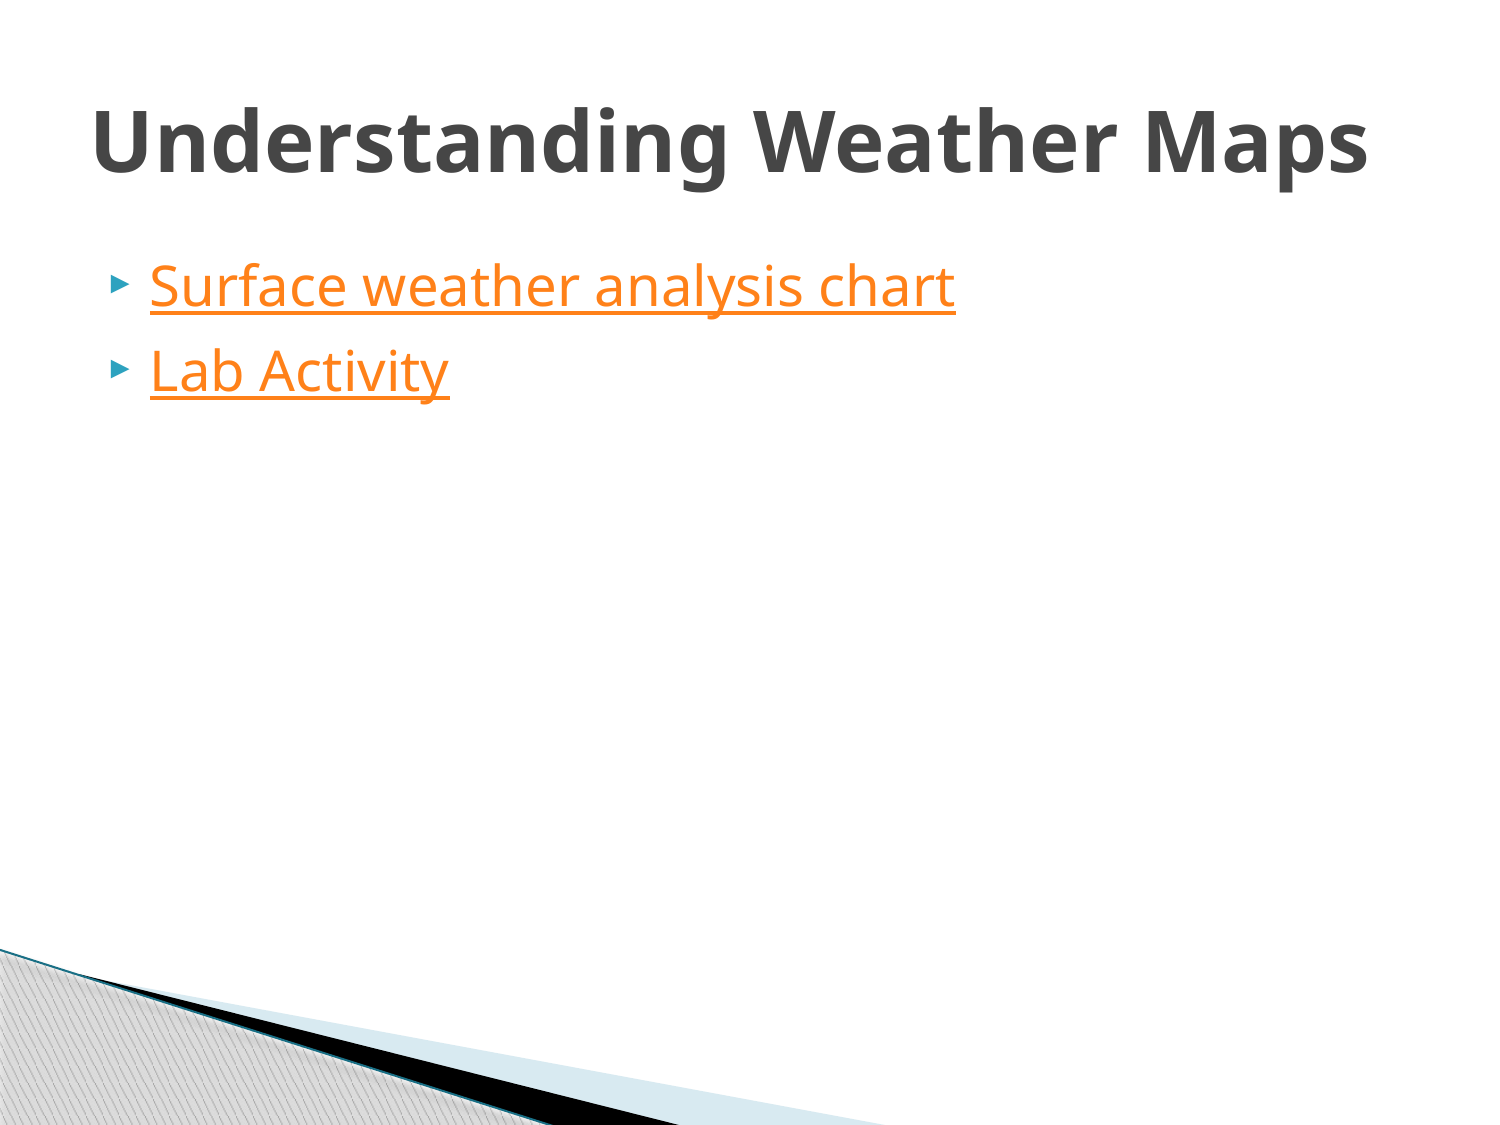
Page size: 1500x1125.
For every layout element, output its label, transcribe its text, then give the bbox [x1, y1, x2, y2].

title Understanding Weather Maps [75, 45, 1425, 233]
list Surface weather analysis chart Lab Activity [75, 243, 1425, 986]
